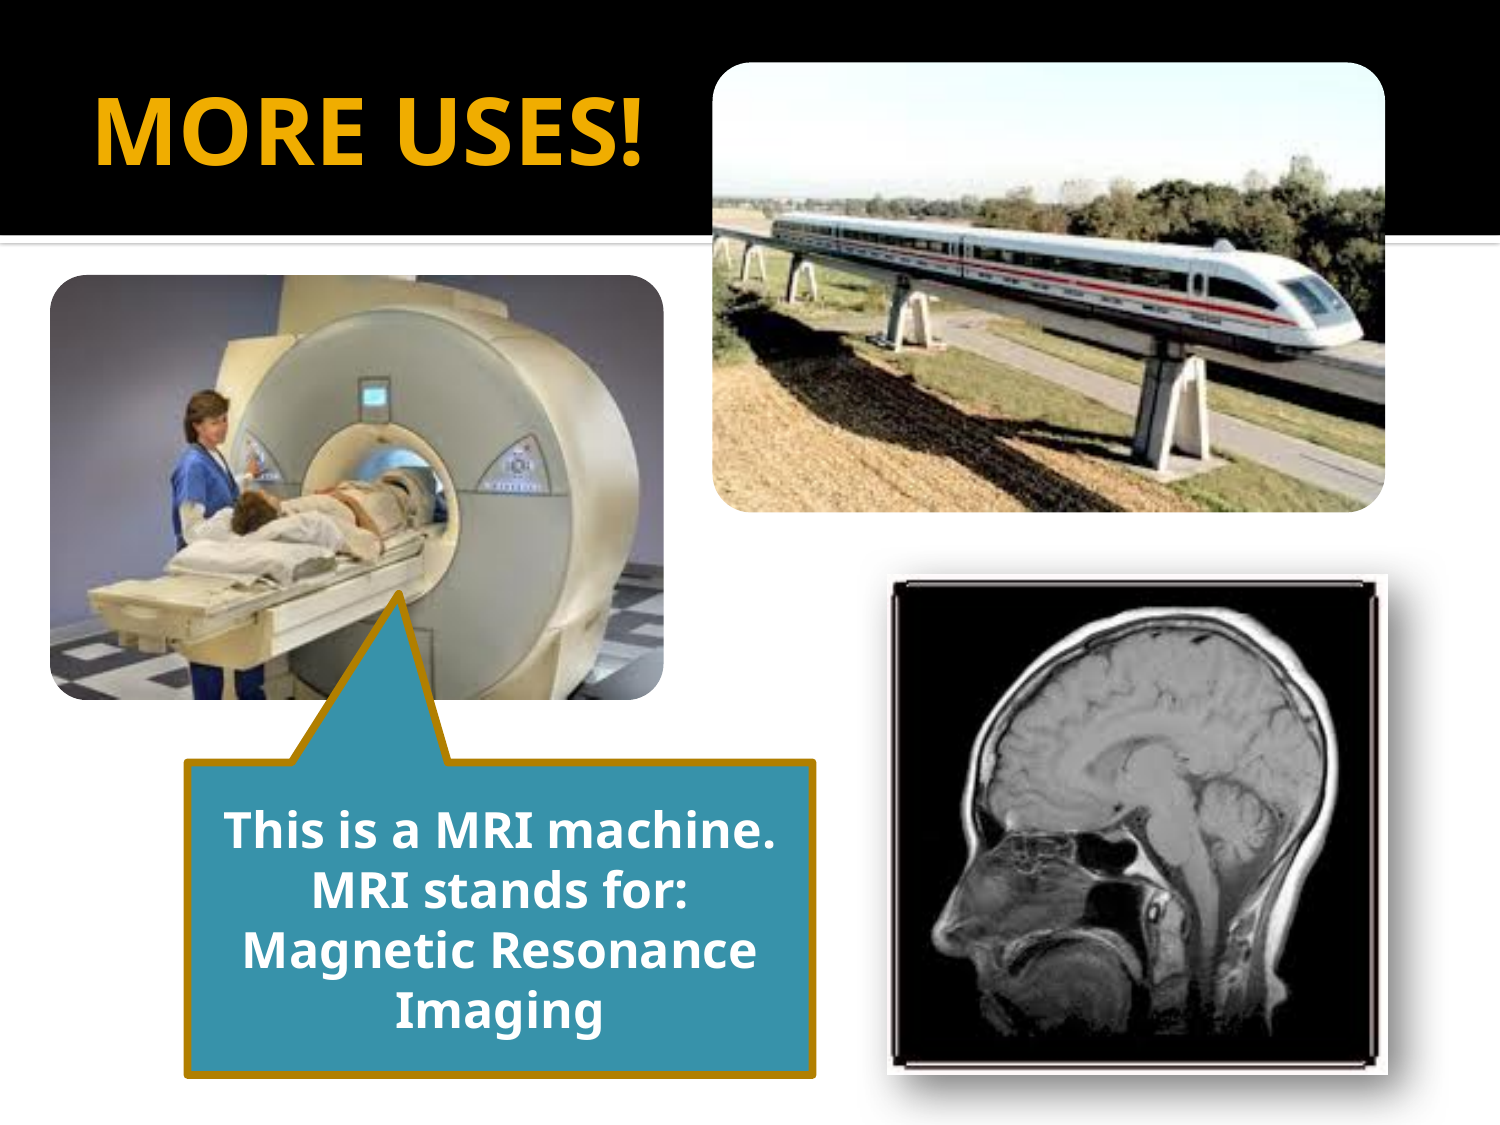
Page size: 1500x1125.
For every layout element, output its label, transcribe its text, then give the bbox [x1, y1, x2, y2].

picture [49, 274, 664, 701]
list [712, 62, 1386, 513]
text_box This is a MRI machine. MRI stands for: Magnetic Resonance Imaging [183, 709, 817, 1079]
picture [887, 574, 1388, 1076]
title MORE USES! [75, 25, 1425, 231]
